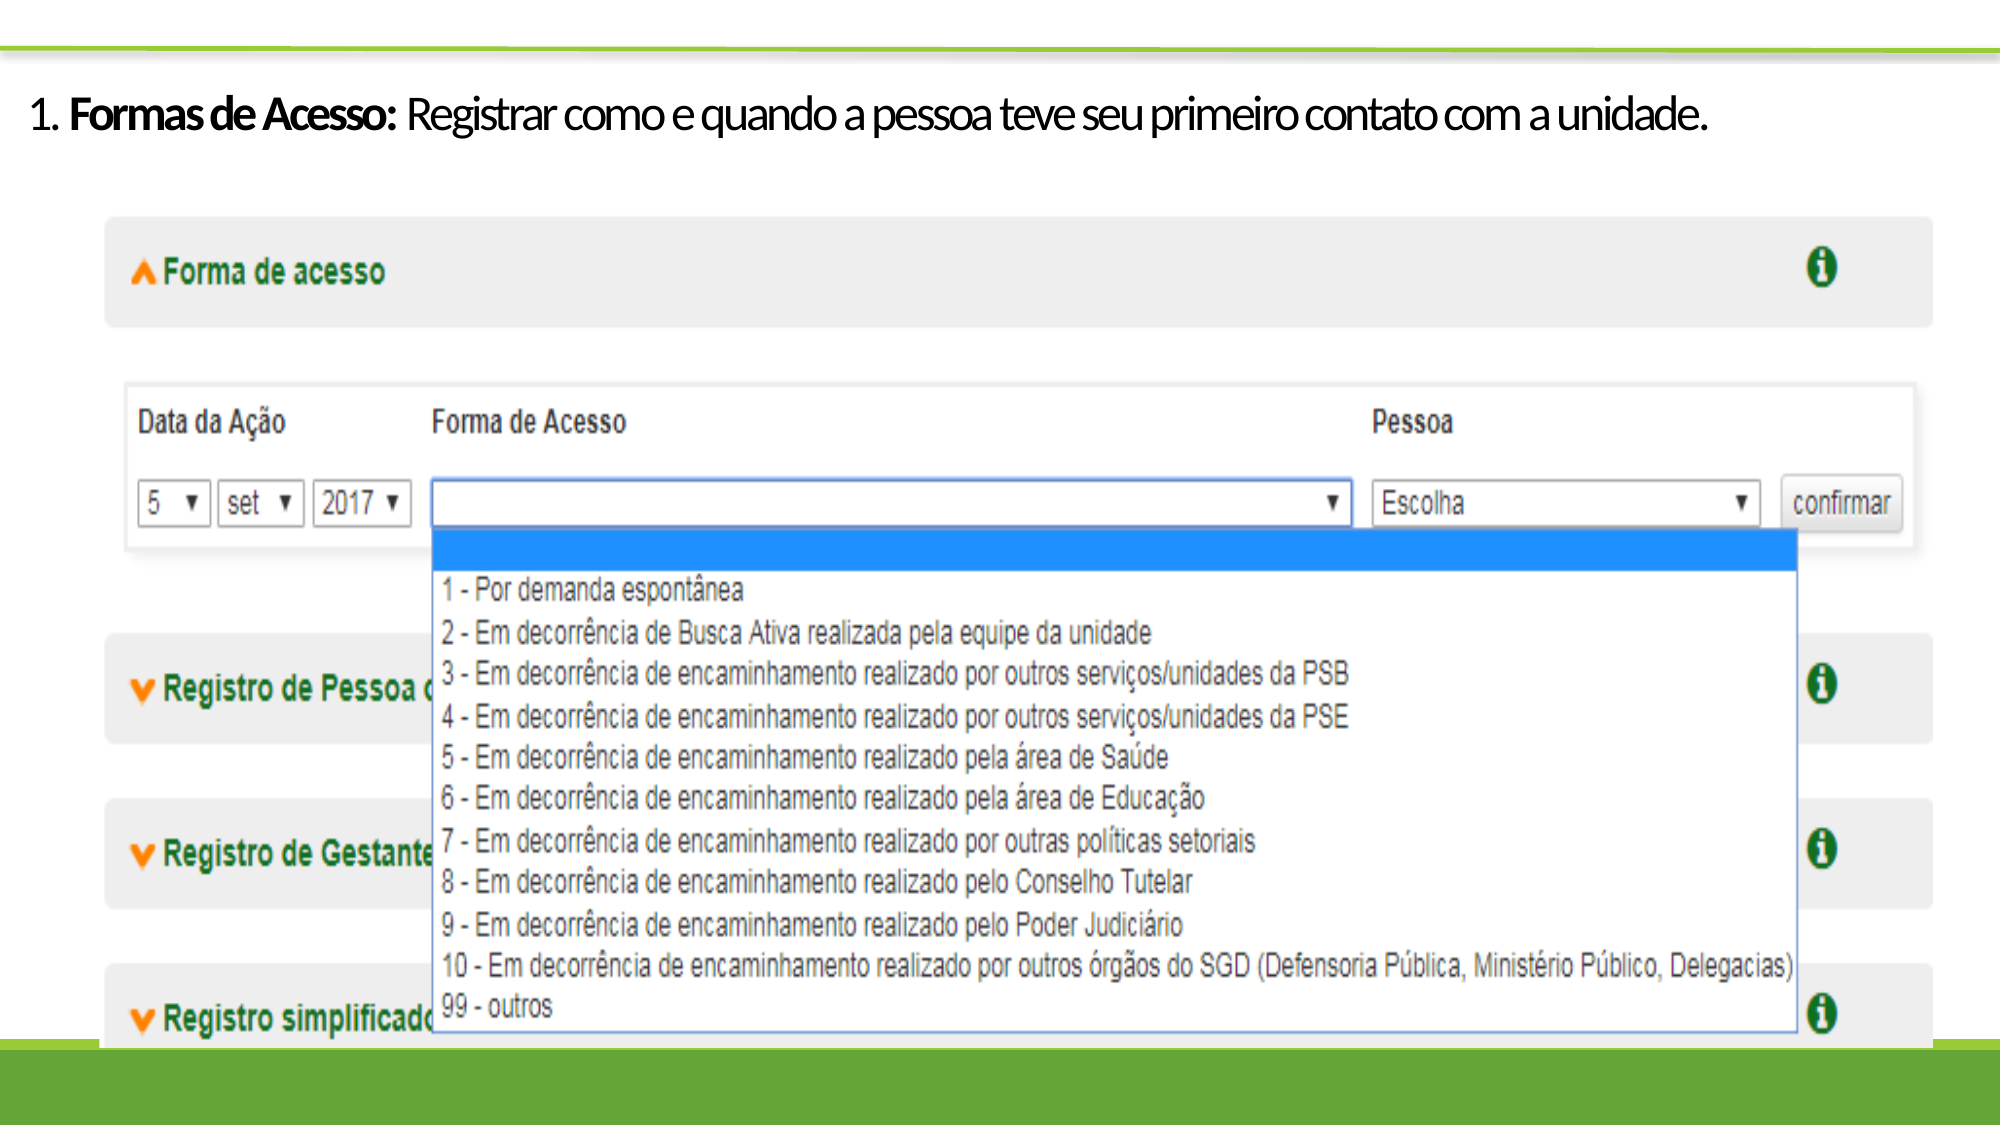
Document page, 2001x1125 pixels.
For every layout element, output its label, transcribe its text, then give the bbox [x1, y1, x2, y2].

text_box [0, 45, 2000, 54]
text_box [99, 204, 1933, 1048]
text_box 1. Formas de Acesso: Registrar como e quando a pessoa teve seu primeiro contato com a unidade. [25, 78, 1966, 141]
